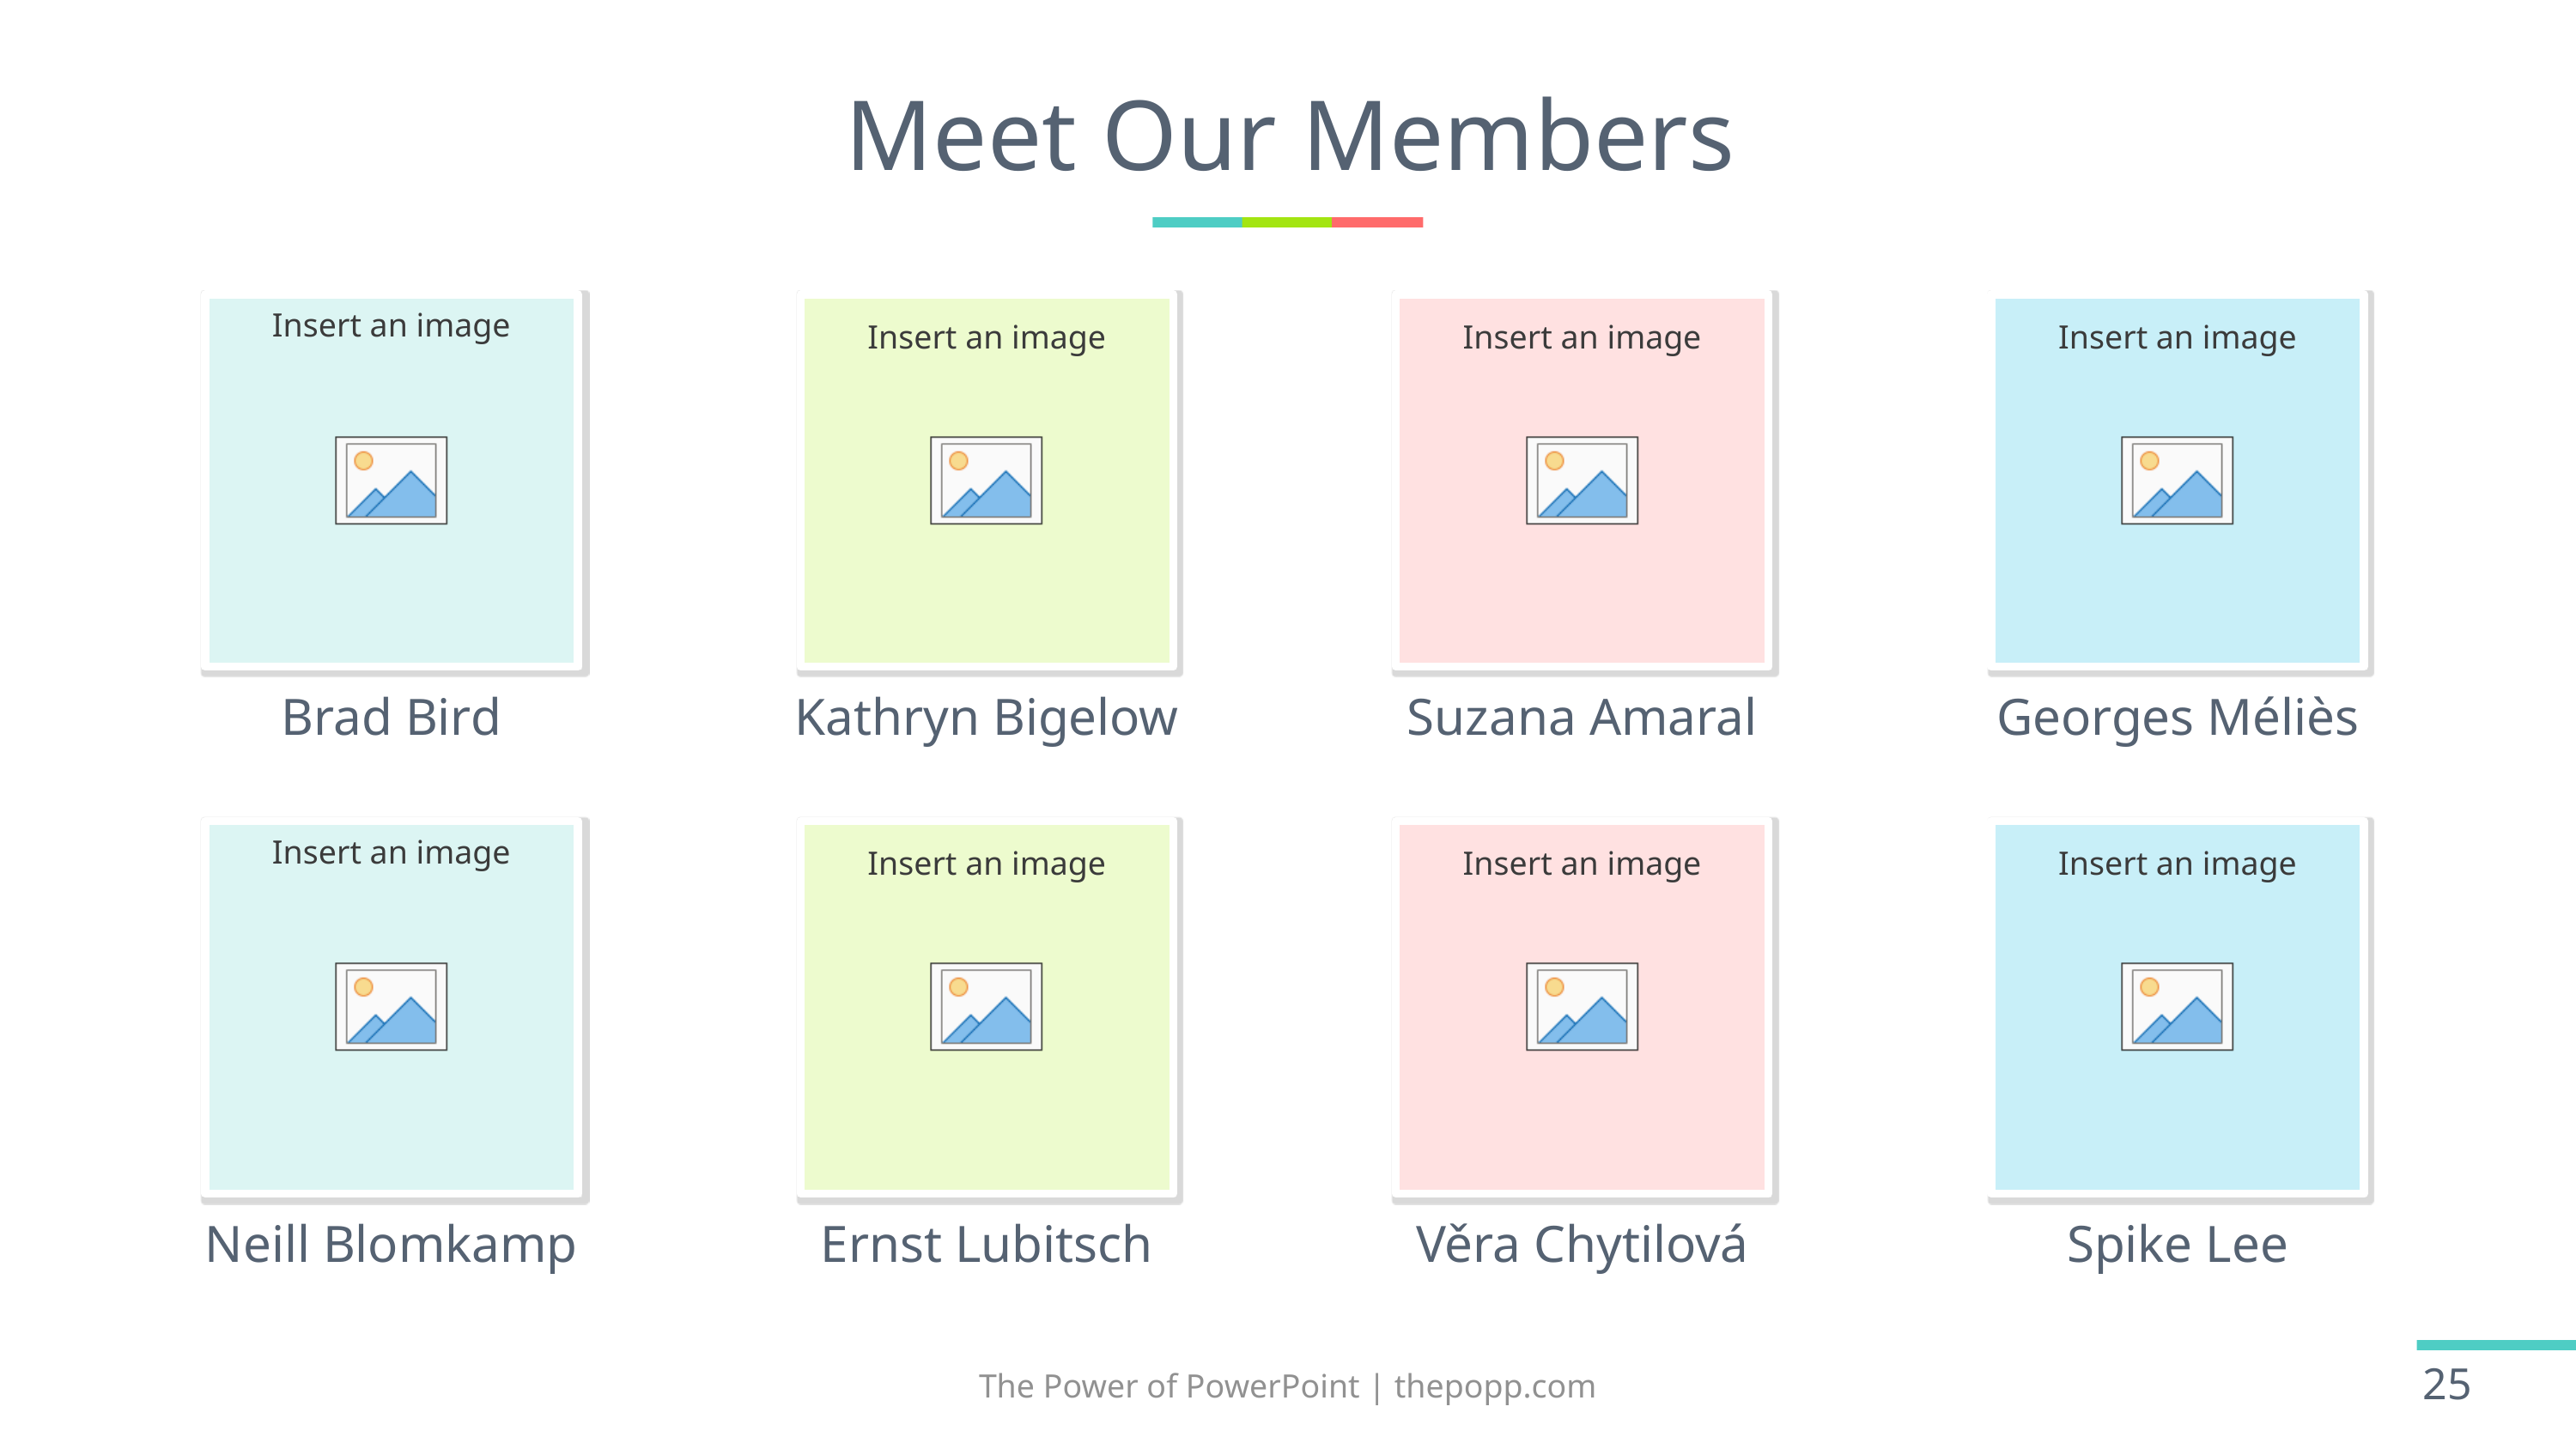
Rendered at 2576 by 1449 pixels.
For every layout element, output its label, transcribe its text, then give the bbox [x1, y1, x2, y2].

list Kathryn Bigelow [726, 663, 1247, 768]
list Georges Méliès [1917, 663, 2438, 768]
picture [804, 298, 1170, 664]
picture [209, 825, 574, 1190]
list Ernst Lubitsch [726, 1189, 1247, 1295]
picture [1400, 298, 1765, 664]
list Věra Chytilová [1322, 1189, 1843, 1295]
footer The Power of PowerPoint | thepopp.com [853, 1349, 1723, 1427]
picture [804, 825, 1170, 1190]
list Suzana Amaral [1322, 663, 1843, 768]
list Brad Bird [131, 663, 652, 768]
picture [1995, 298, 2360, 664]
slide_number 25 [2409, 1351, 2576, 1421]
title Meet Our Members [69, 49, 2512, 230]
picture [1995, 825, 2360, 1190]
picture [1400, 825, 1765, 1190]
list Neill Blomkamp [131, 1189, 652, 1295]
list Spike Lee [1917, 1189, 2438, 1295]
picture [209, 298, 574, 664]
